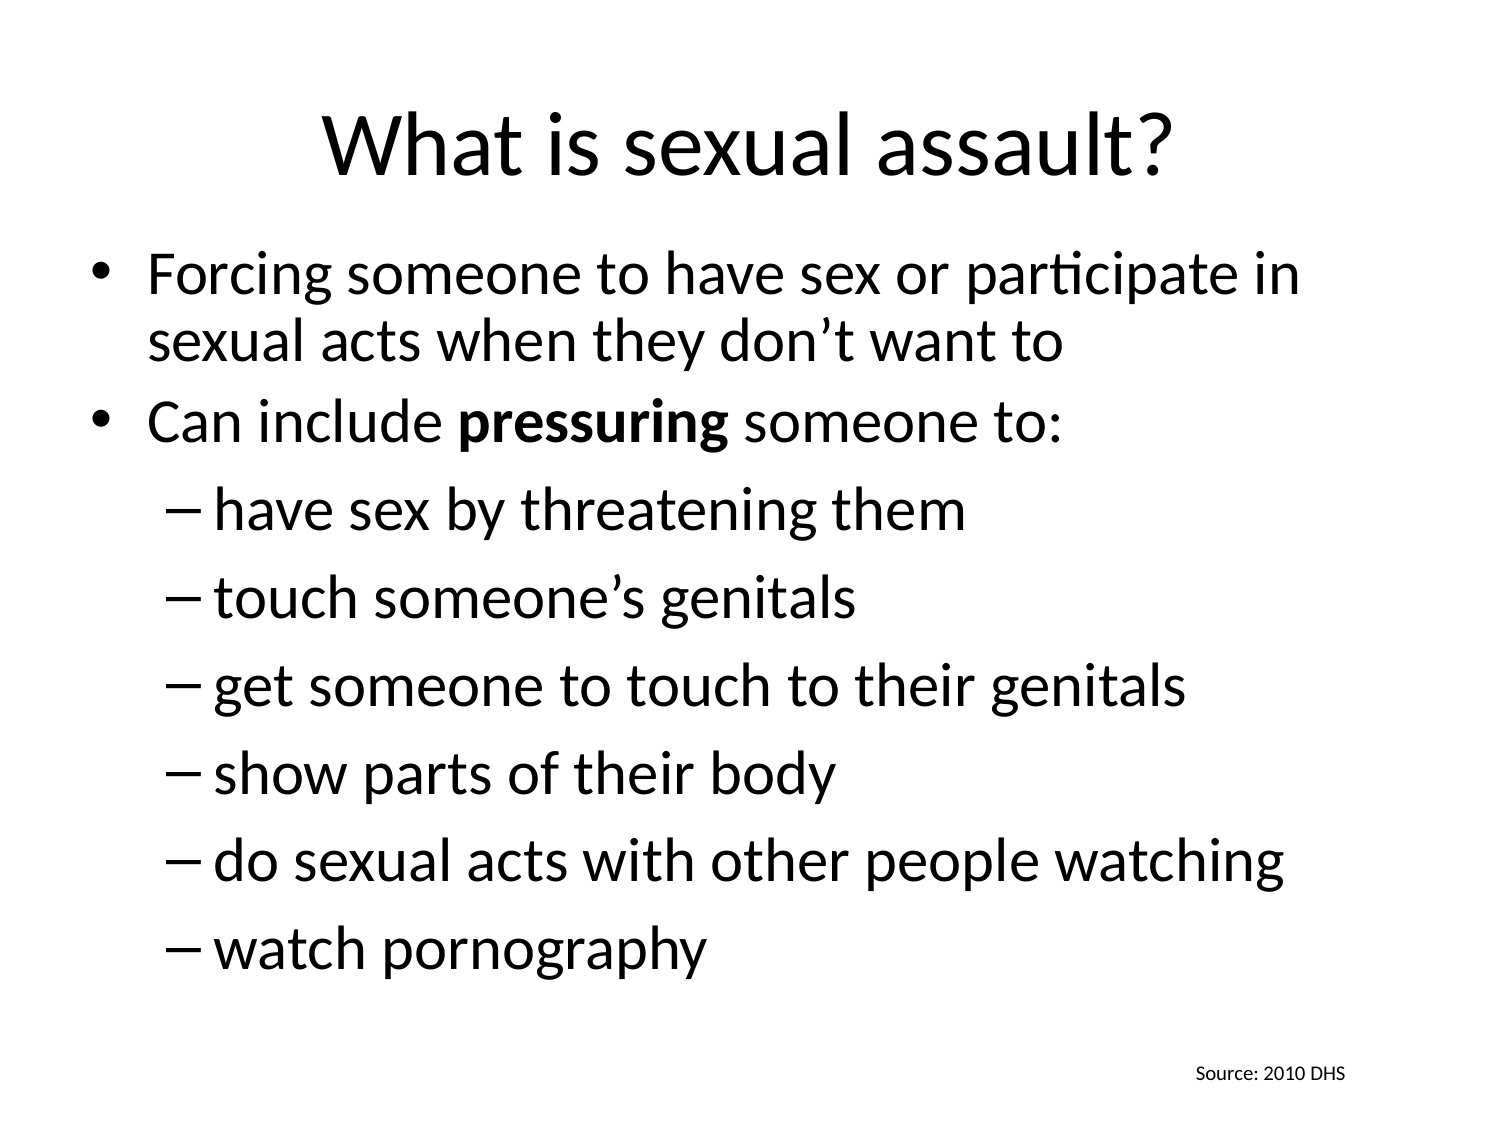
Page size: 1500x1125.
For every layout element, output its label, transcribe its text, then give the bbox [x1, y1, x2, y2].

title What is sexual assault? [75, 45, 1425, 233]
list Forcing someone to have sex or participate in sexual acts when they don’t want to Can include pressuring someone to: have sex by threatening them touch someone’s genitals get someone to touch to their genitals show parts of their body do sexual acts with other people watching watch pornography [75, 232, 1325, 1050]
text_box Source: 2010 DHS [1181, 1052, 1469, 1093]
